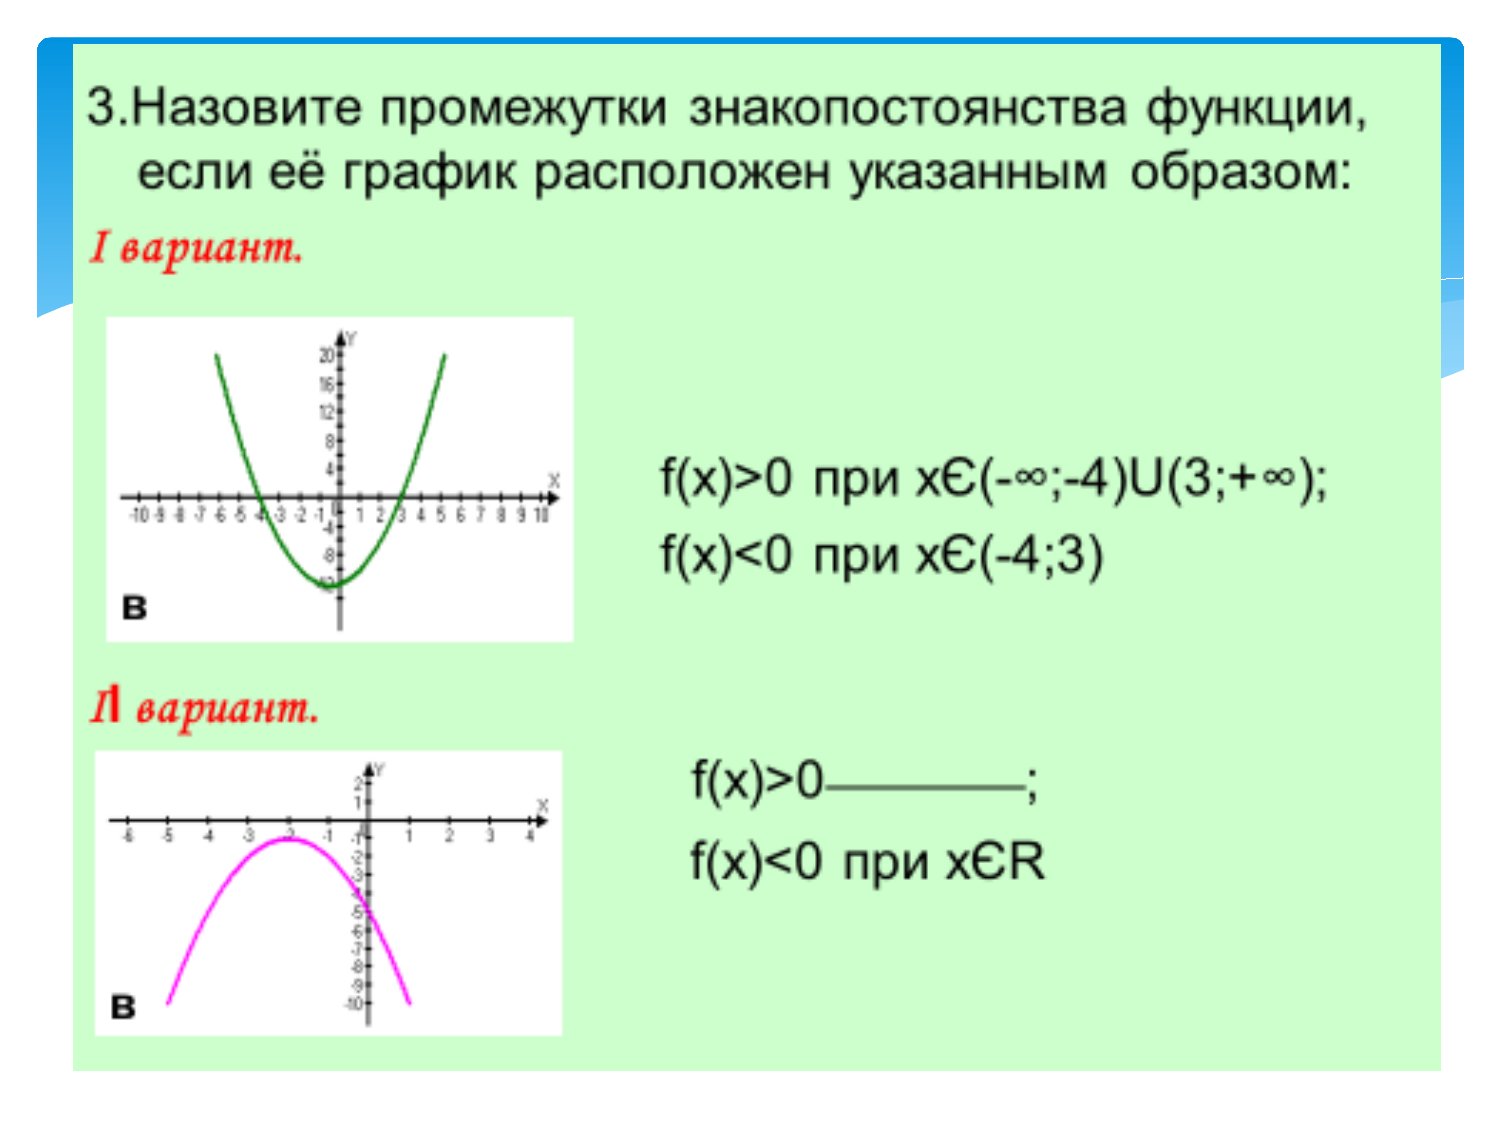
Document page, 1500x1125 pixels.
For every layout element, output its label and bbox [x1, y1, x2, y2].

list [73, 44, 1441, 1071]
